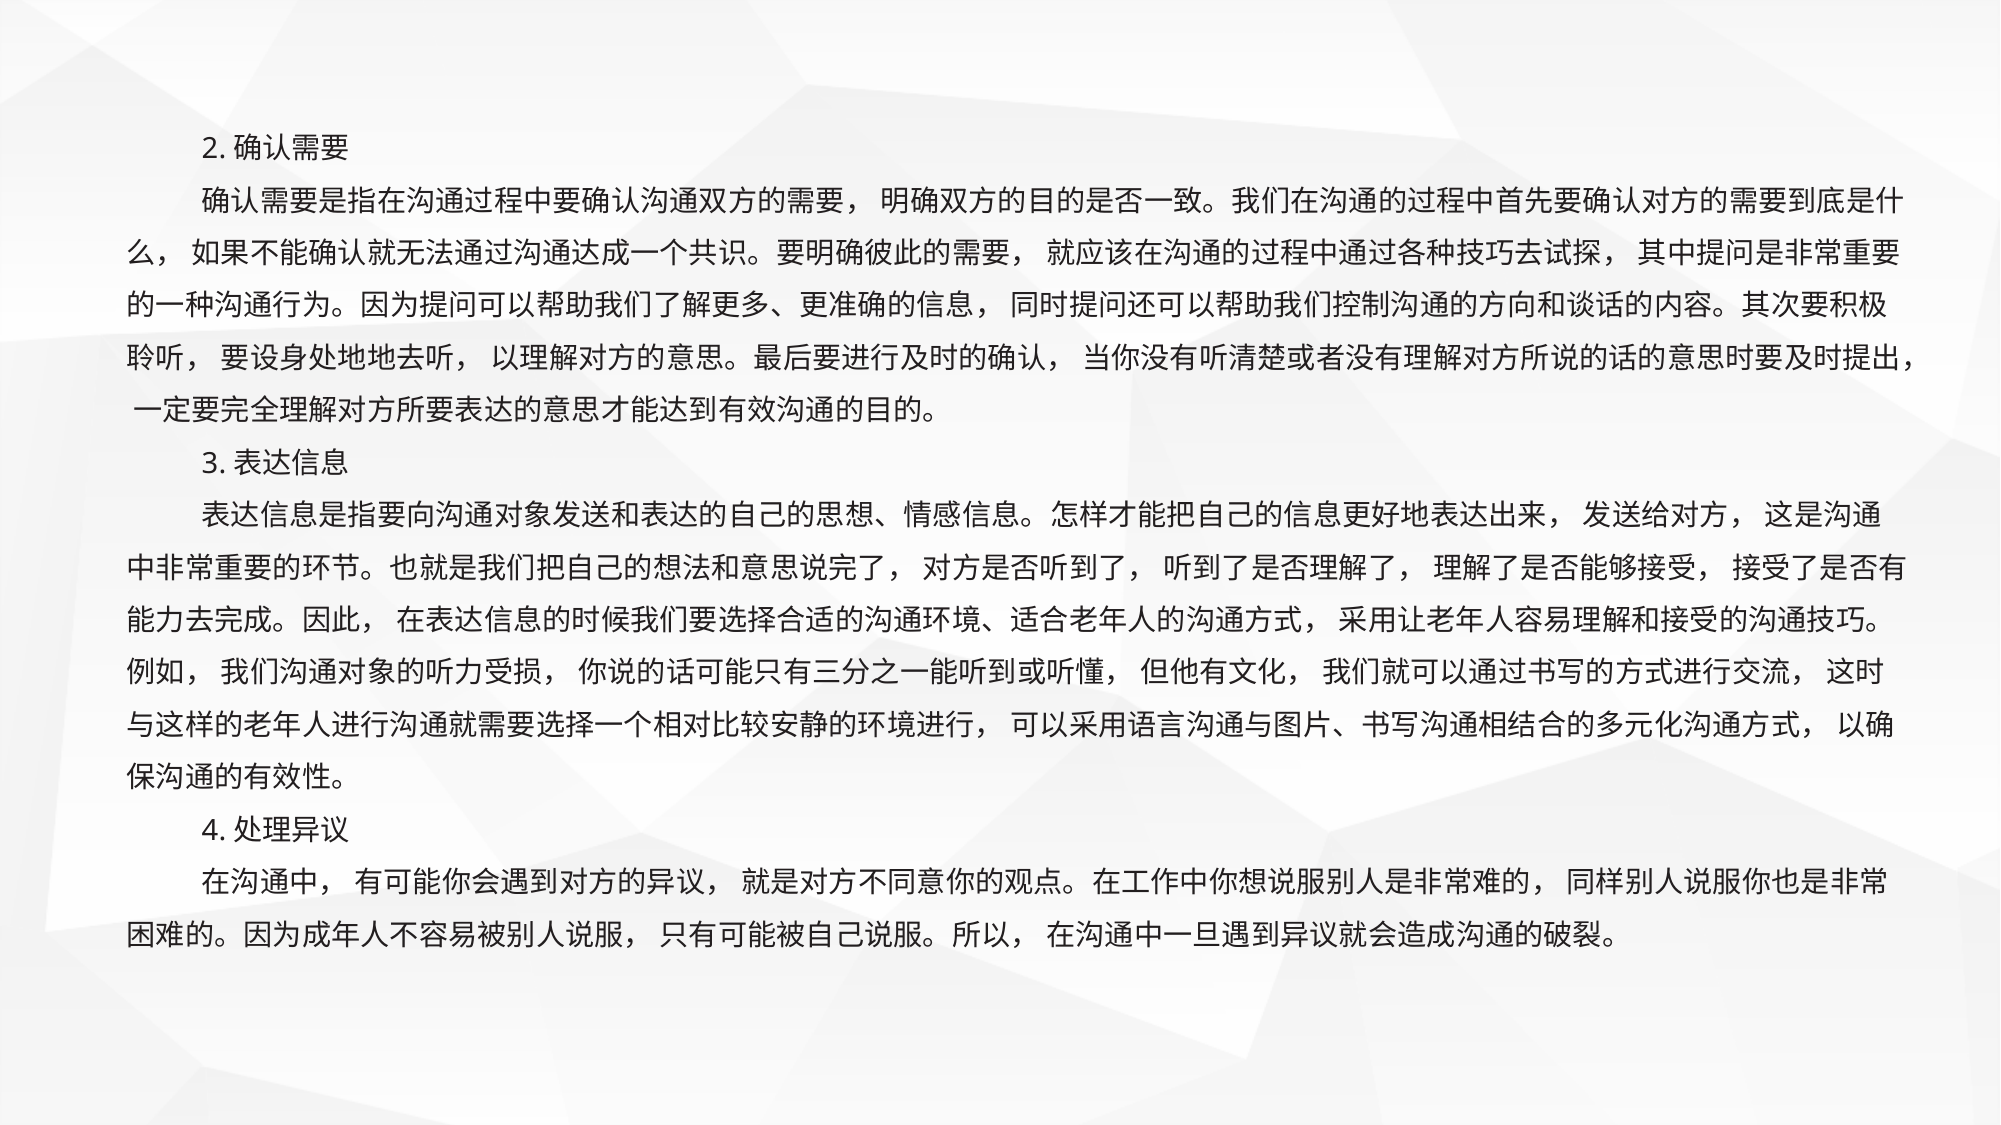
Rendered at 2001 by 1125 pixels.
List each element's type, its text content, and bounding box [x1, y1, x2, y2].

text_box 2.确认需要 确认需要是指在沟通过程中要确认沟通双方的需要， 明确双方的目的是否一致。我们在沟通的过程中首先要确认对方的需要到底是什么， 如果不能确认就无法通过沟通达成一个共识。要明确彼此的需要， 就应该在沟通的过程中通过各种技巧去试探， 其中提问是非常重要的一种沟通行为。因为提问可以帮助我们了解更多、更准确的信息， 同时提问还可以帮助我们控制沟通的方向和谈话的内容。其次要积极聆听， 要设身处地地去听， 以理解对方的意思。最后要进行及时的确认， 当你没有听清楚或者没有理解对方所说的话的意思时要及时提出， 一定要完全理解对方所要表达的意思才能达到有效沟通的目的。 3.表达信息 表达信息是指要向沟通对象发送和表达的自己的思想、情感信息。怎样才能把自己的信息更好地表达出来， 发送给对方， 这是沟通中非常重要的环节。也就是我们把自己的想法和意思说完了， 对方是否听到了， 听到了是否理解了， 理解了是否能够接受， 接受了是否有能力去完成。因此， 在表达信息的时候我们要选择合适的沟通环境、适合老年人的沟通方式， 采用让老年人容易理解和接受的沟通技巧。例如， 我们沟通对象的听力受损， 你说的话可能只有三分之一能听到或听懂， 但他有文化， 我们就可以通过书写的方式进行交流， 这时与这样的老年人进行沟通就需要选择一个相对比较安静的环境进行， 可以采用语言沟通与图片、书写沟通相结合的多元化沟通方式， 以确保沟通的有效性。 4.处理异议 在沟通中， 有可能你会遇到对方的异议， 就是对方不同意你的观点。在工作中你想说服别人是非常难的， 同样别人说服你也是非常困难的。因为成年人不容易被别人说服， 只有可能被自己说服。所以， 在沟通中一旦遇到异议就会造成沟通的破裂。 [111, 104, 1926, 959]
picture [0, 0, 2000, 1125]
